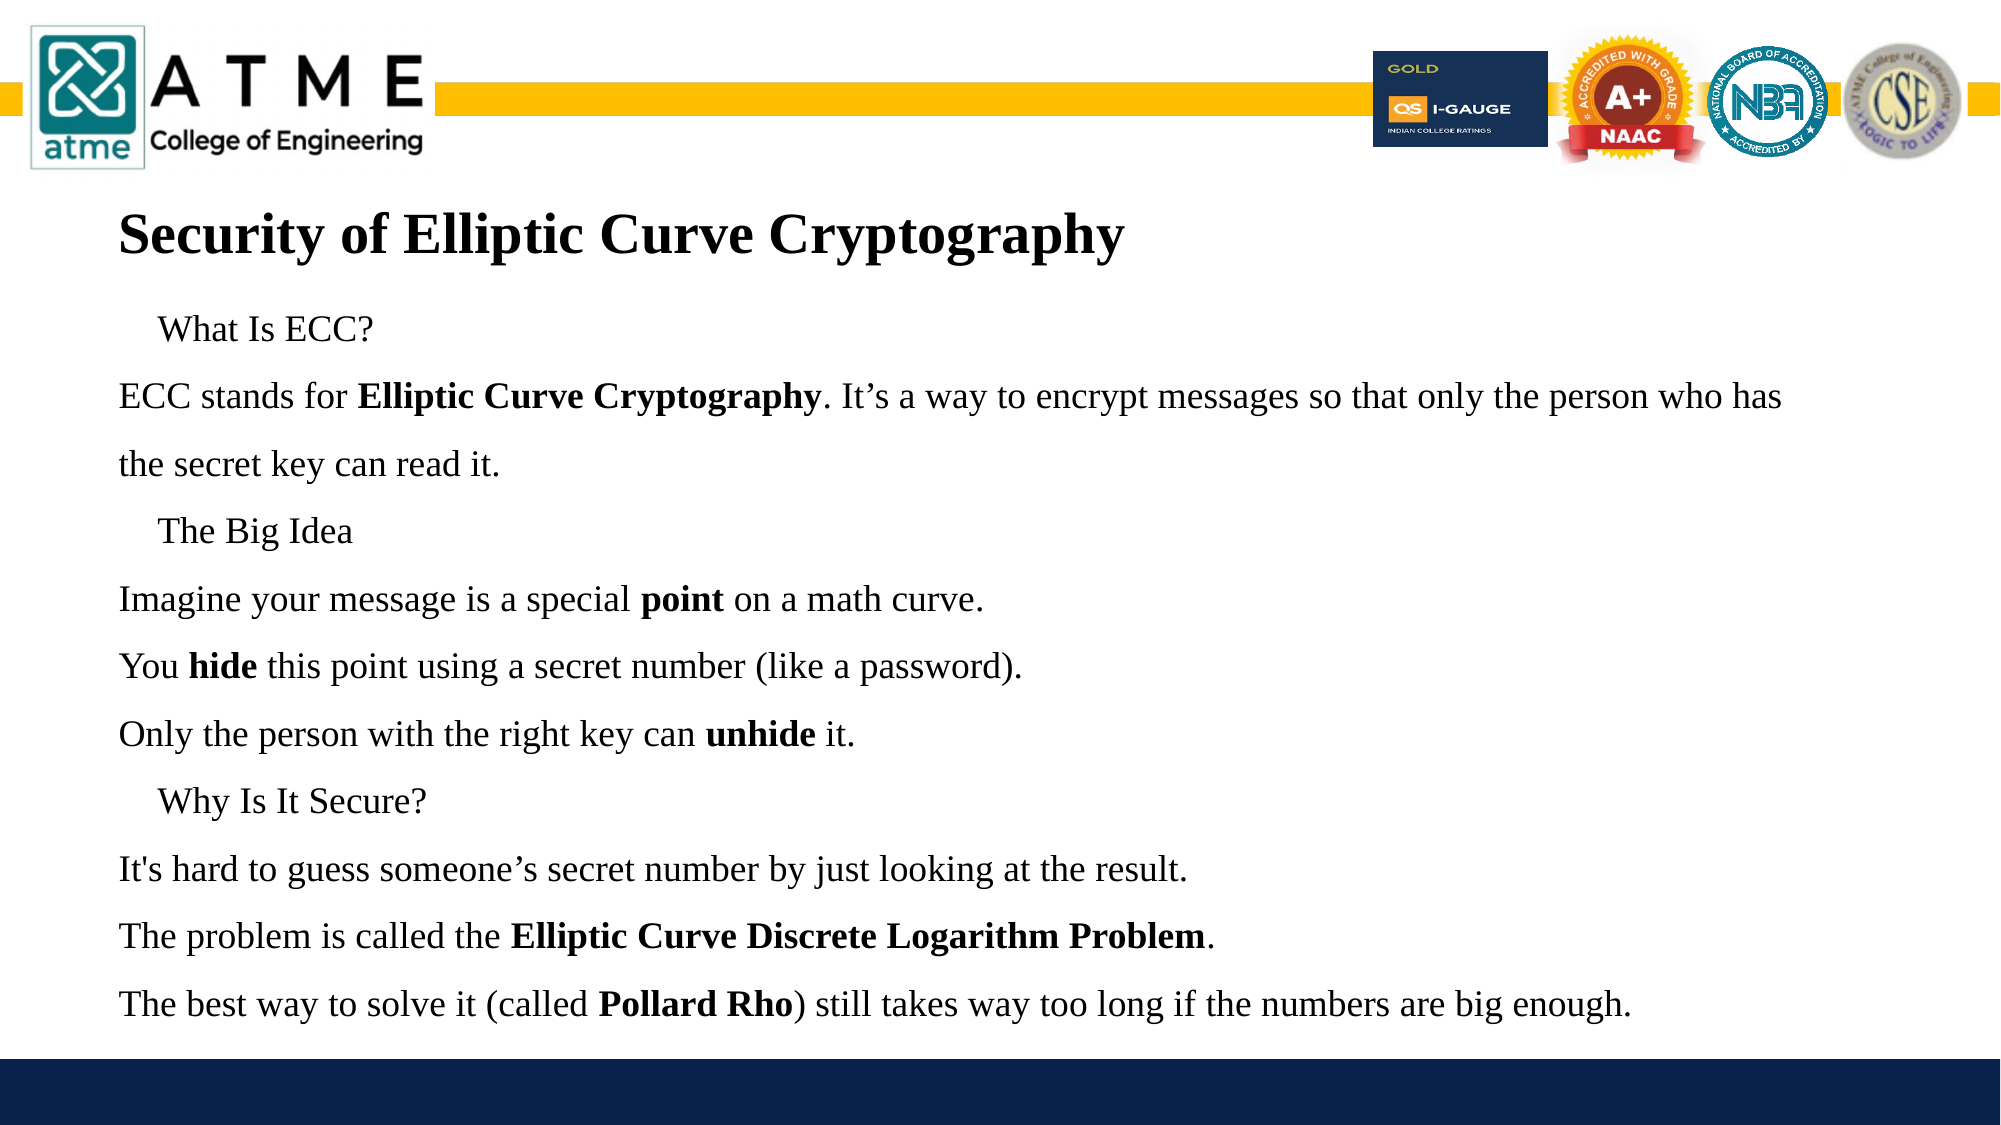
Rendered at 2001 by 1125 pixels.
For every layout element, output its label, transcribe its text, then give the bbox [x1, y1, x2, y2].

picture [22, 15, 435, 178]
picture [0, 1059, 2001, 1125]
picture [1840, 26, 1968, 176]
text_box Security of Elliptic Curve Cryptography [103, 188, 1326, 273]
text_box 🌟 What Is ECC? ECC stands for Elliptic Curve Cryptography. It’s a way to encrypt messages so that only the person who has the secret key can read it. 🧩 The Big Idea Imagine your message is a special point on a math curve. You hide this point using a secret number (like a password). Only the person with the right key can unhide it. 🔐 Why Is It Secure? It's hard to guess someone’s secret number by just looking at the result. The problem is called the Elliptic Curve Discrete Logarithm Problem. The best way to solve it (called Pollard Rho) still takes way too long if the numbers are big enough. [103, 273, 1843, 1099]
picture [1373, 20, 1828, 180]
